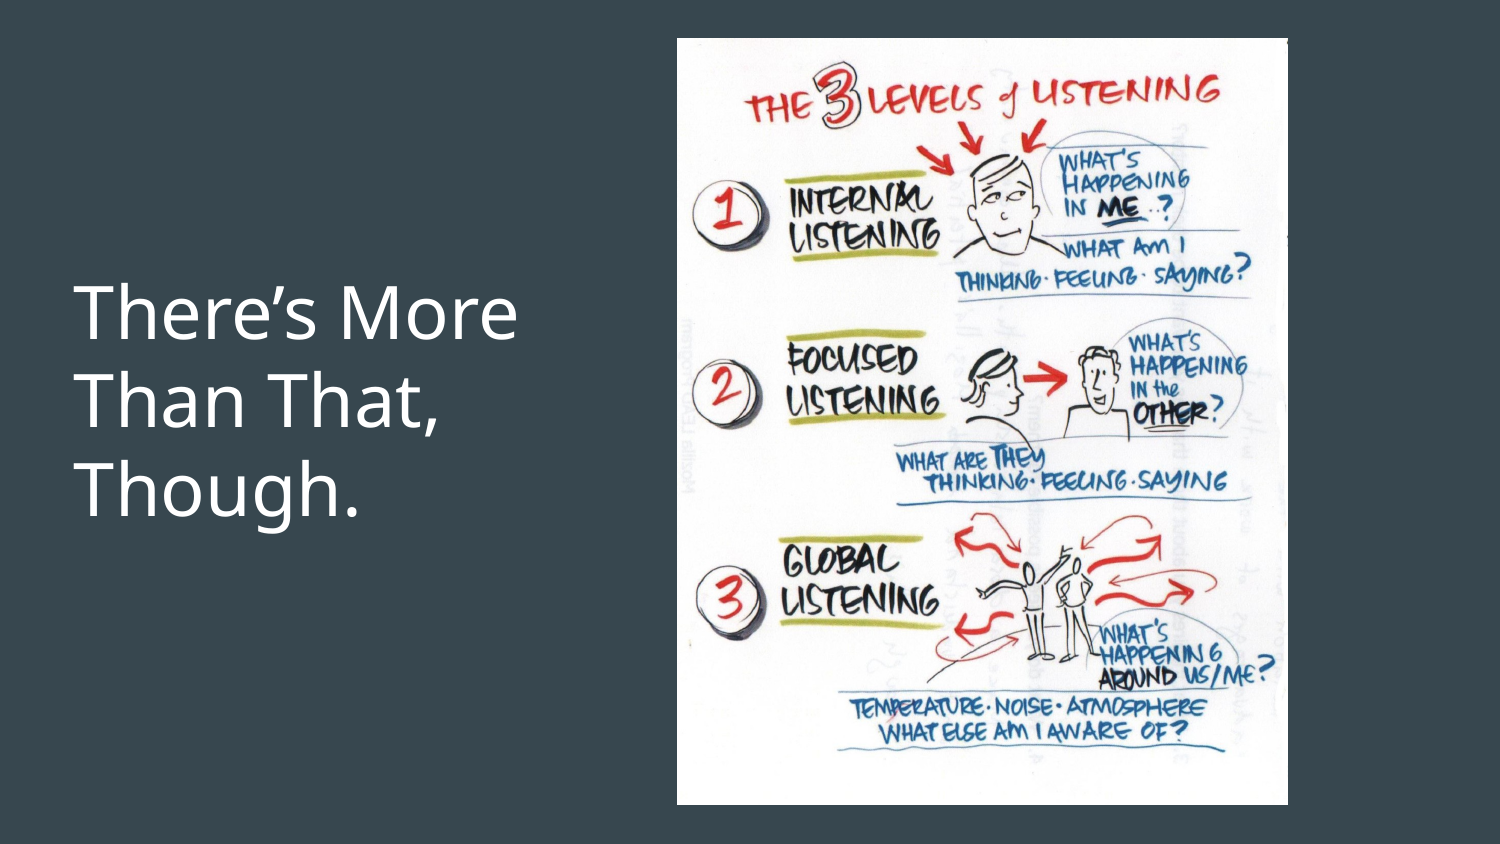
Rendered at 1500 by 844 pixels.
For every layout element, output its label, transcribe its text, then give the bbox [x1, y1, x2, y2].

title There’s More Than That, Though. [58, 250, 650, 547]
picture [677, 38, 1288, 806]
